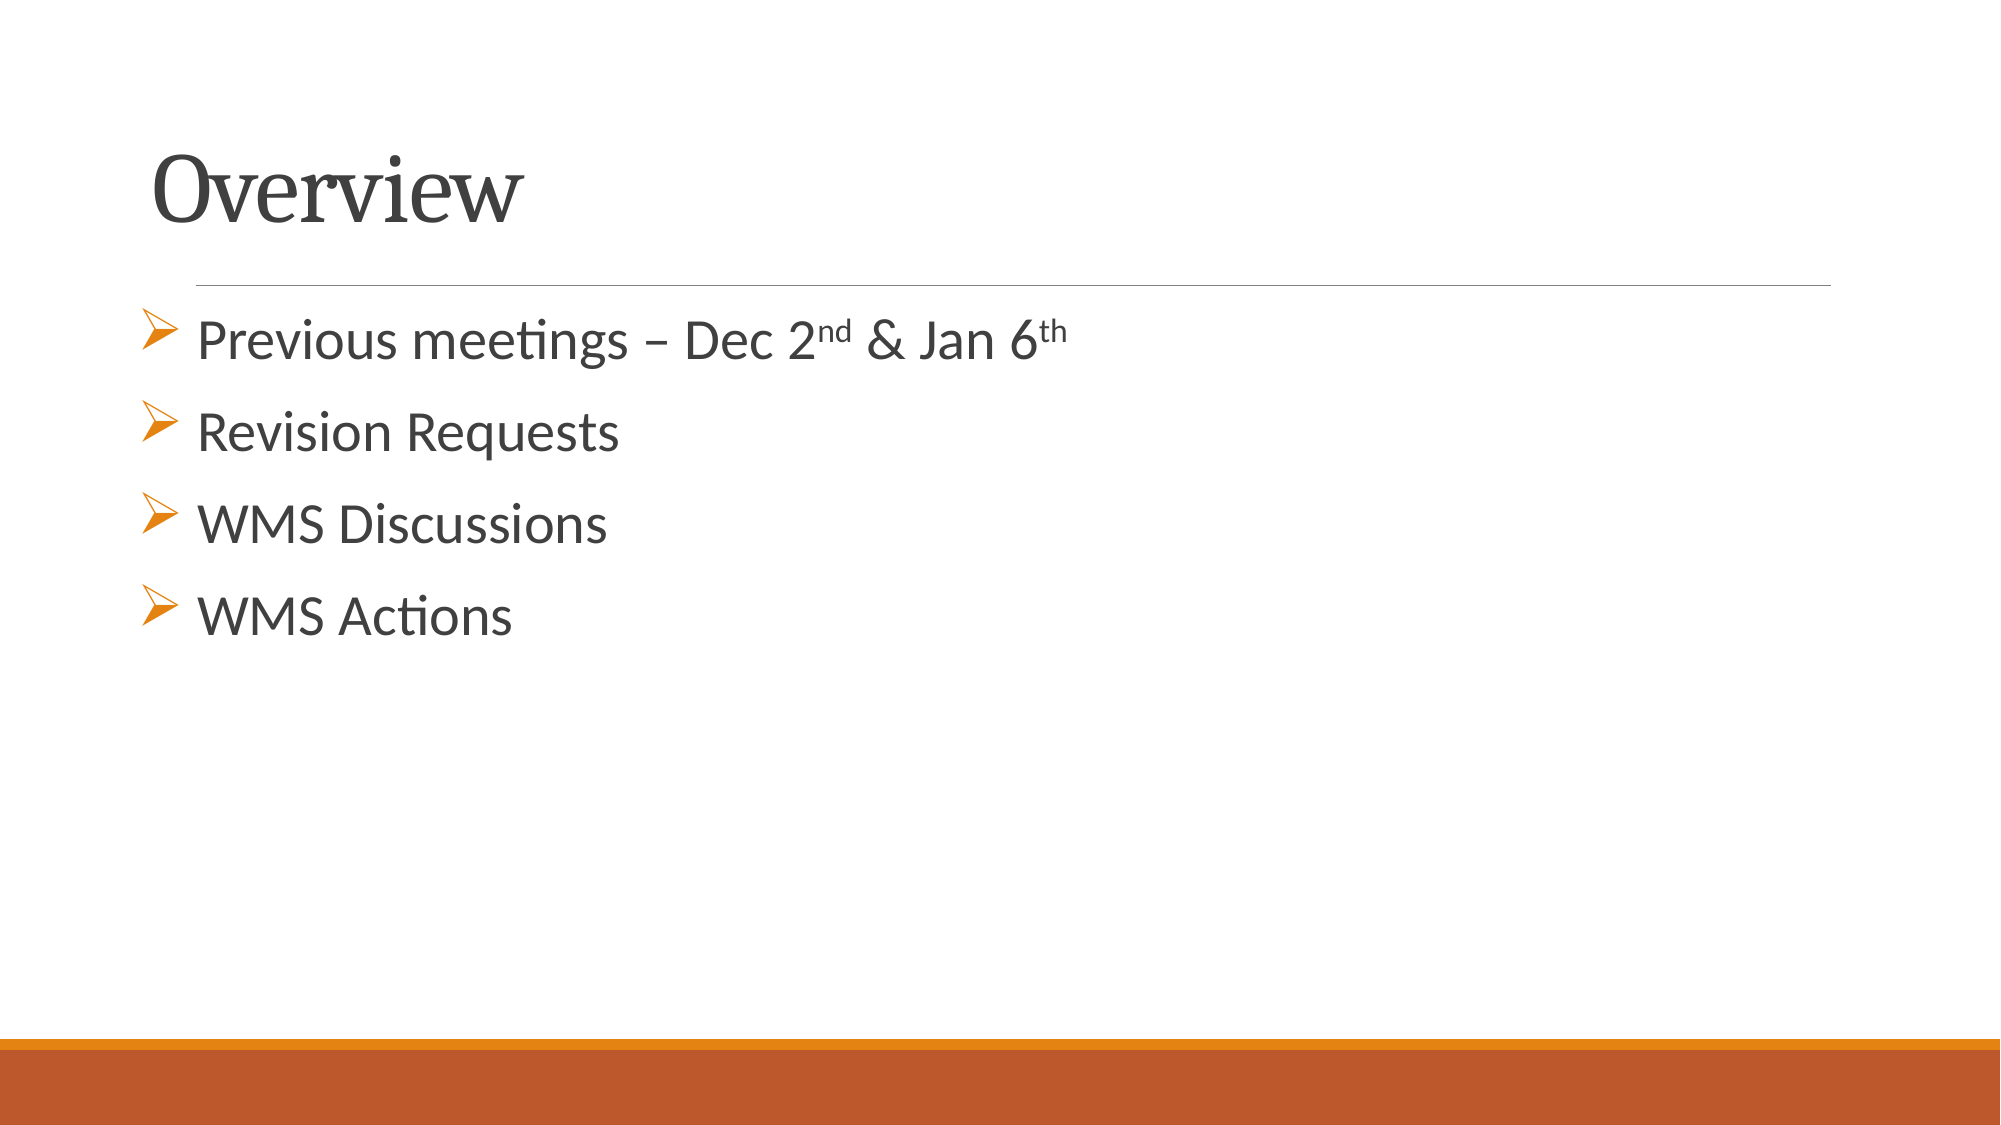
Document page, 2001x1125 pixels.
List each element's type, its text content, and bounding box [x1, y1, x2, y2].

title Overview [137, 41, 1863, 251]
list Previous meetings – Dec 2nd & Jan 6th Revision Requests WMS Discussions WMS Actions [137, 301, 1863, 1013]
